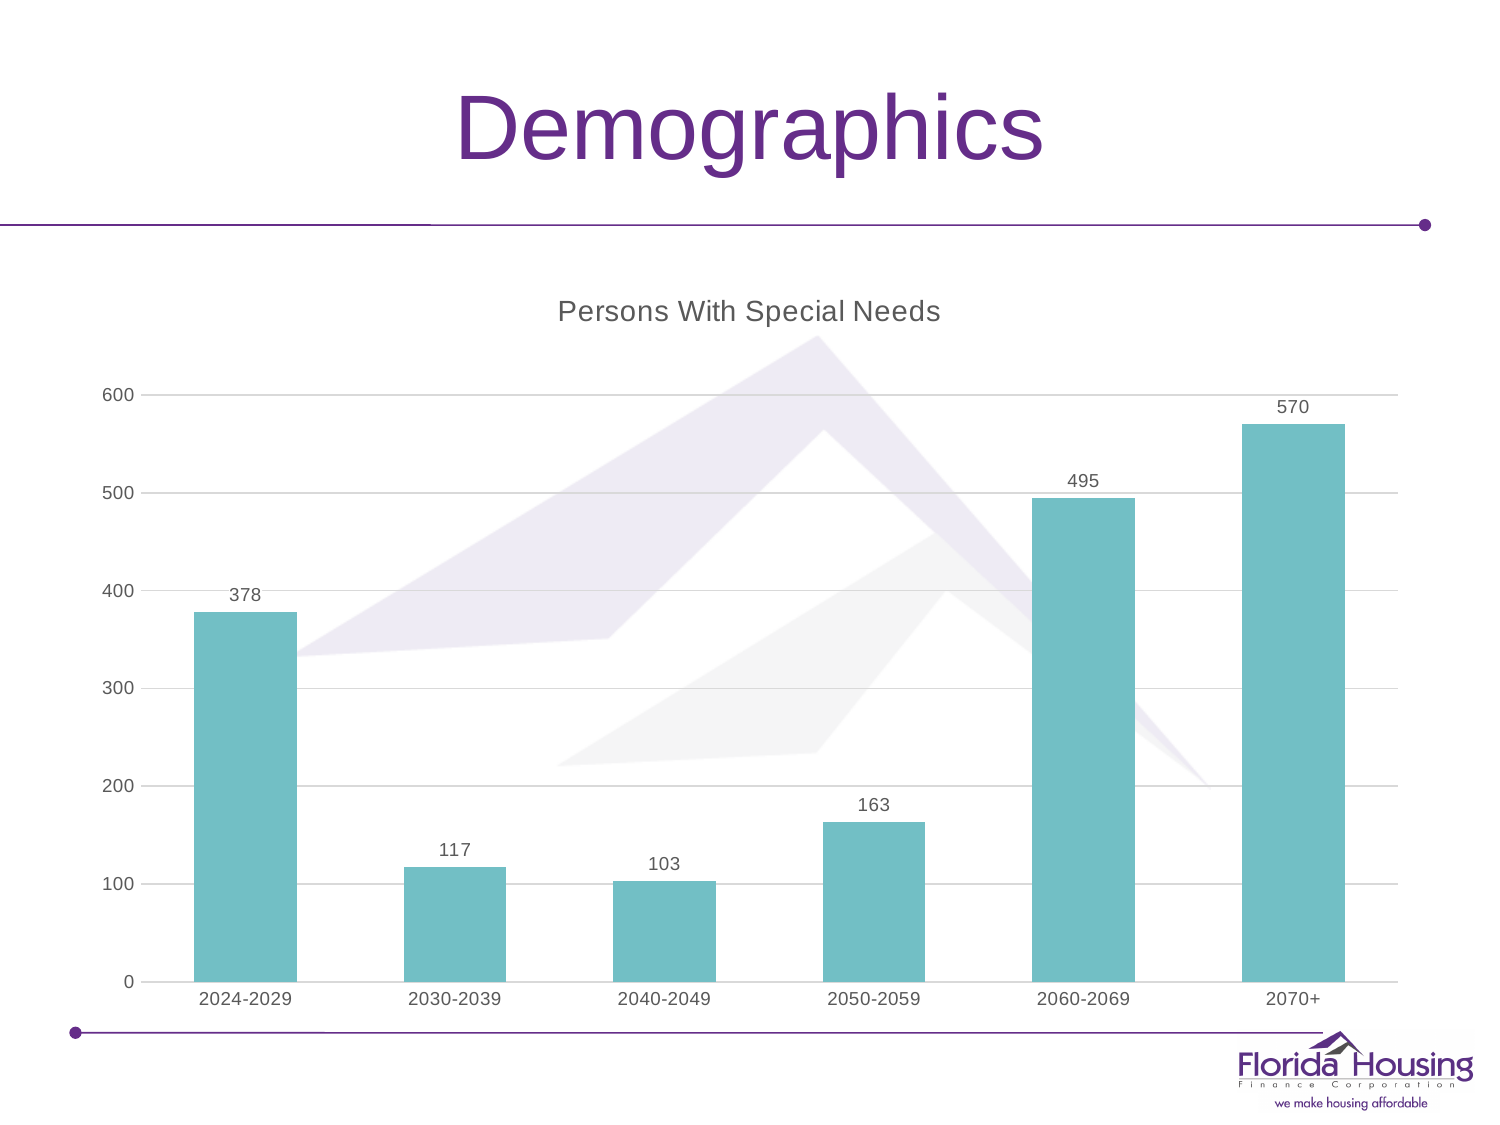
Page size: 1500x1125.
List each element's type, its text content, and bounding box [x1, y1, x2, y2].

picture [1237, 1029, 1475, 1113]
title Demographics [75, 45, 1425, 200]
chart [74, 262, 1425, 1025]
